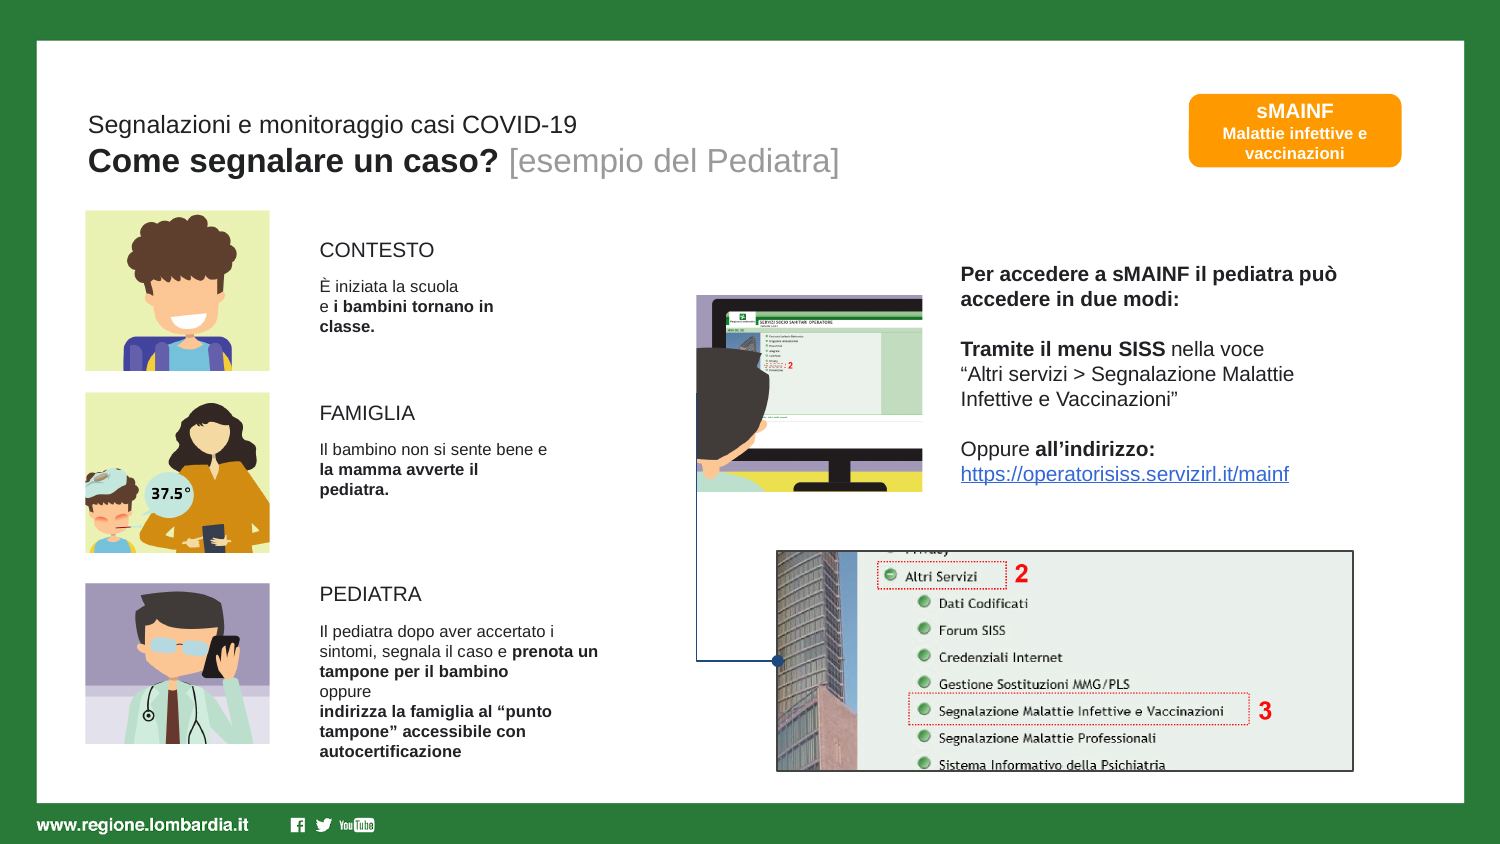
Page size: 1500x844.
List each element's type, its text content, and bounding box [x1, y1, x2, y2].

text_box Segnalazioni e monitoraggio casi COVID-19 Come segnalare un caso? [esempio del Pediatra] [72, 93, 982, 189]
picture [0, 0, 1500, 844]
text_box PEDIATRA Il pediatra dopo aver accertato i sintomi, segnala il caso e prenota un tampone per il bambino oppure indirizza la famiglia al “punto tampone” accessibile con autocertificazione [304, 565, 619, 762]
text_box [696, 393, 778, 662]
text_box CONTESTO È iniziata la scuola e i bambini tornano in classe. [304, 221, 569, 350]
text_box FAMIGLIA Il bambino non si sente bene e la mamma avverte il pediatra. [304, 384, 569, 480]
text_box sMAINF Malattie infettive e vaccinazioni [1188, 93, 1402, 168]
text_box Per accedere a sMAINF il pediatra può accedere in due modi: Tramite il menu SISS nella voce “Altri servizi > Segnalazione Malattie Infettive e Vaccinazioni” Oppure all’indirizzo: https://operatorisiss.servizirl.it/mainf [945, 245, 1361, 542]
